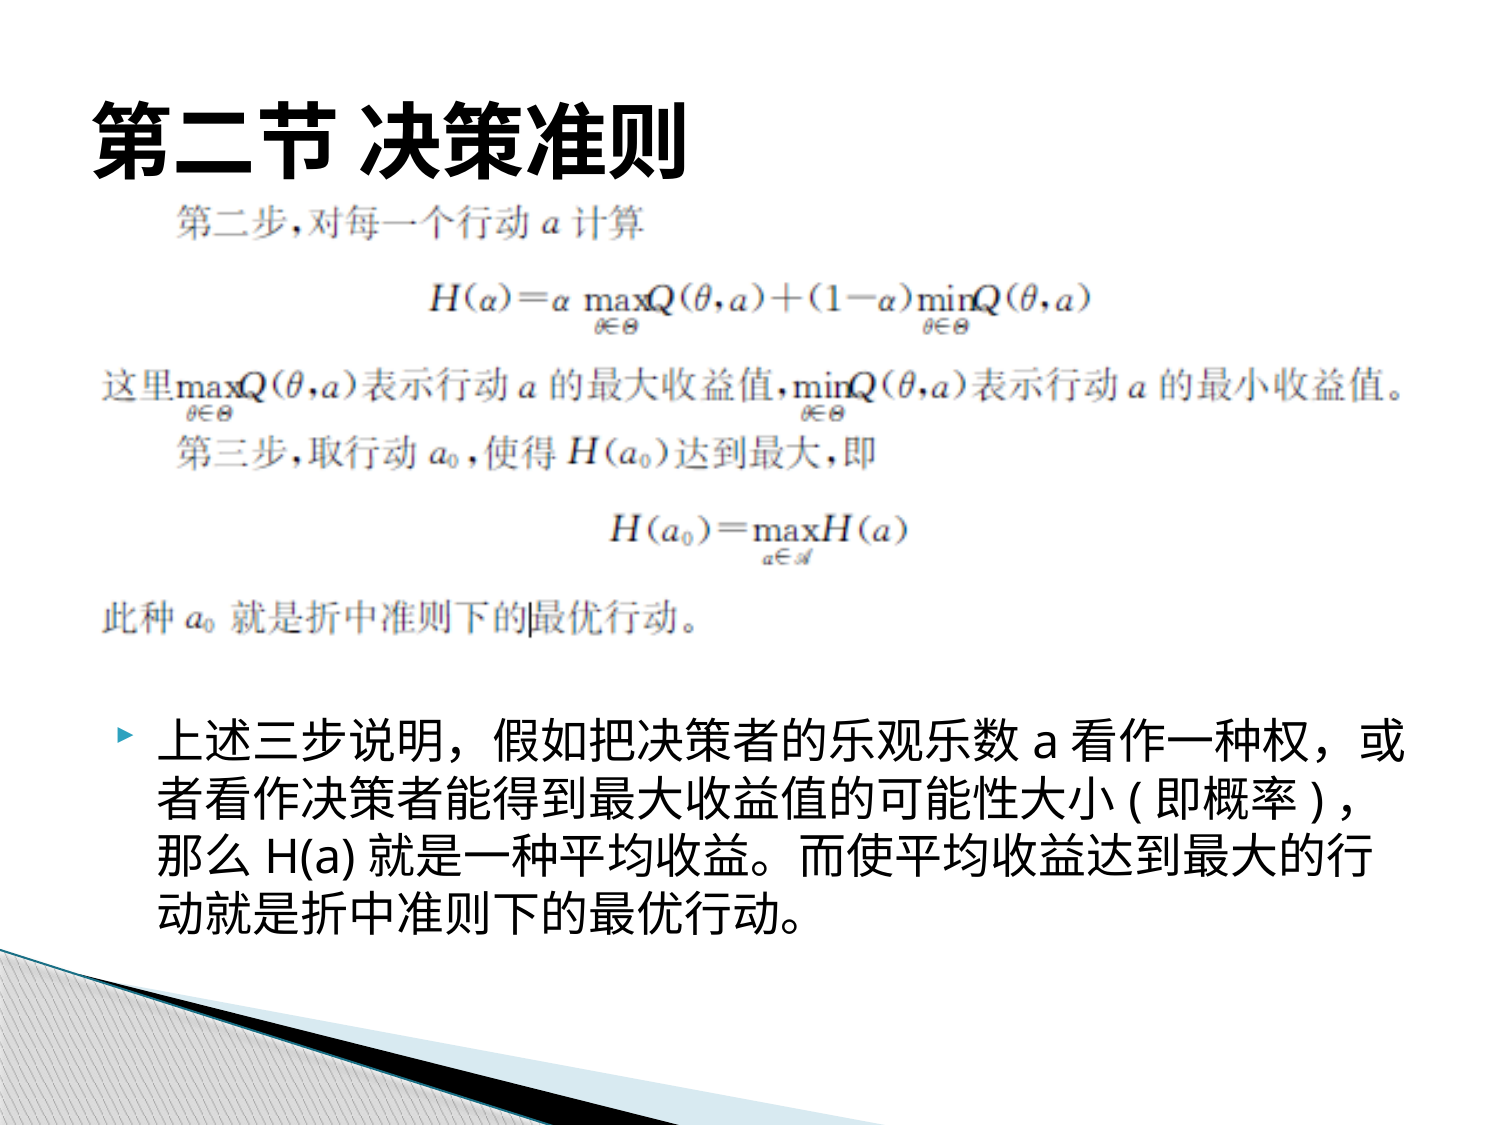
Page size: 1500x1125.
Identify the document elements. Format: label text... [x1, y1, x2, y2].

text_box 上述三步说明，假如把决策者的乐观乐数a看作一种权，或者看作决策者能得到最大收益值的可能性大小(即概率)，那么H(a)就是一种平均收益。而使平均收益达到最大的行动就是折中准则下的最优行动。 [82, 703, 1425, 986]
title 第二节 决策准则 [75, 45, 1425, 187]
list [70, 187, 1428, 657]
